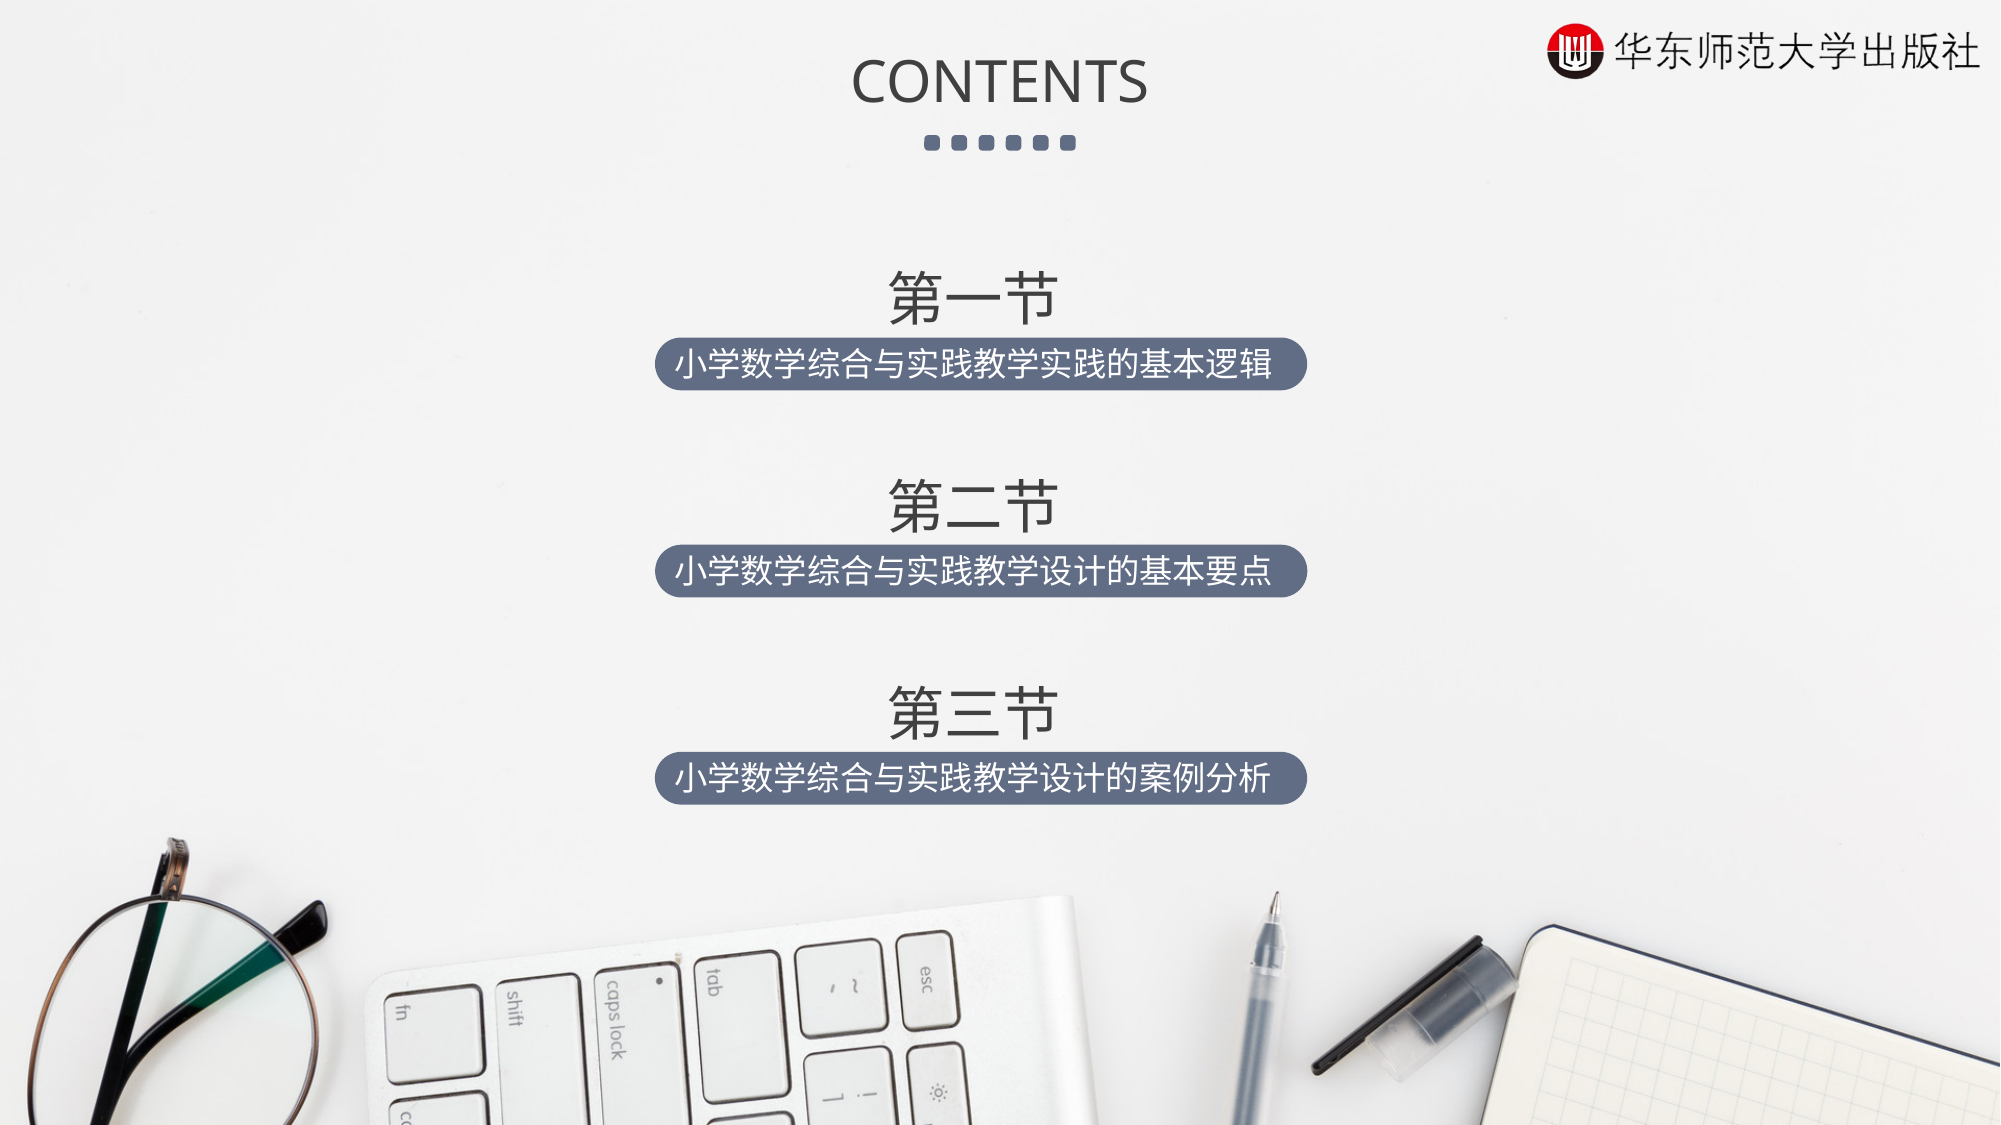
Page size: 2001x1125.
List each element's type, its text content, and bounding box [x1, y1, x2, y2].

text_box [924, 135, 1076, 151]
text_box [1536, 13, 1989, 83]
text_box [654, 676, 1308, 805]
picture [0, 0, 2000, 1125]
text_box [654, 262, 1308, 391]
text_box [655, 469, 1308, 598]
text_box CONTENTS [785, 44, 1215, 115]
